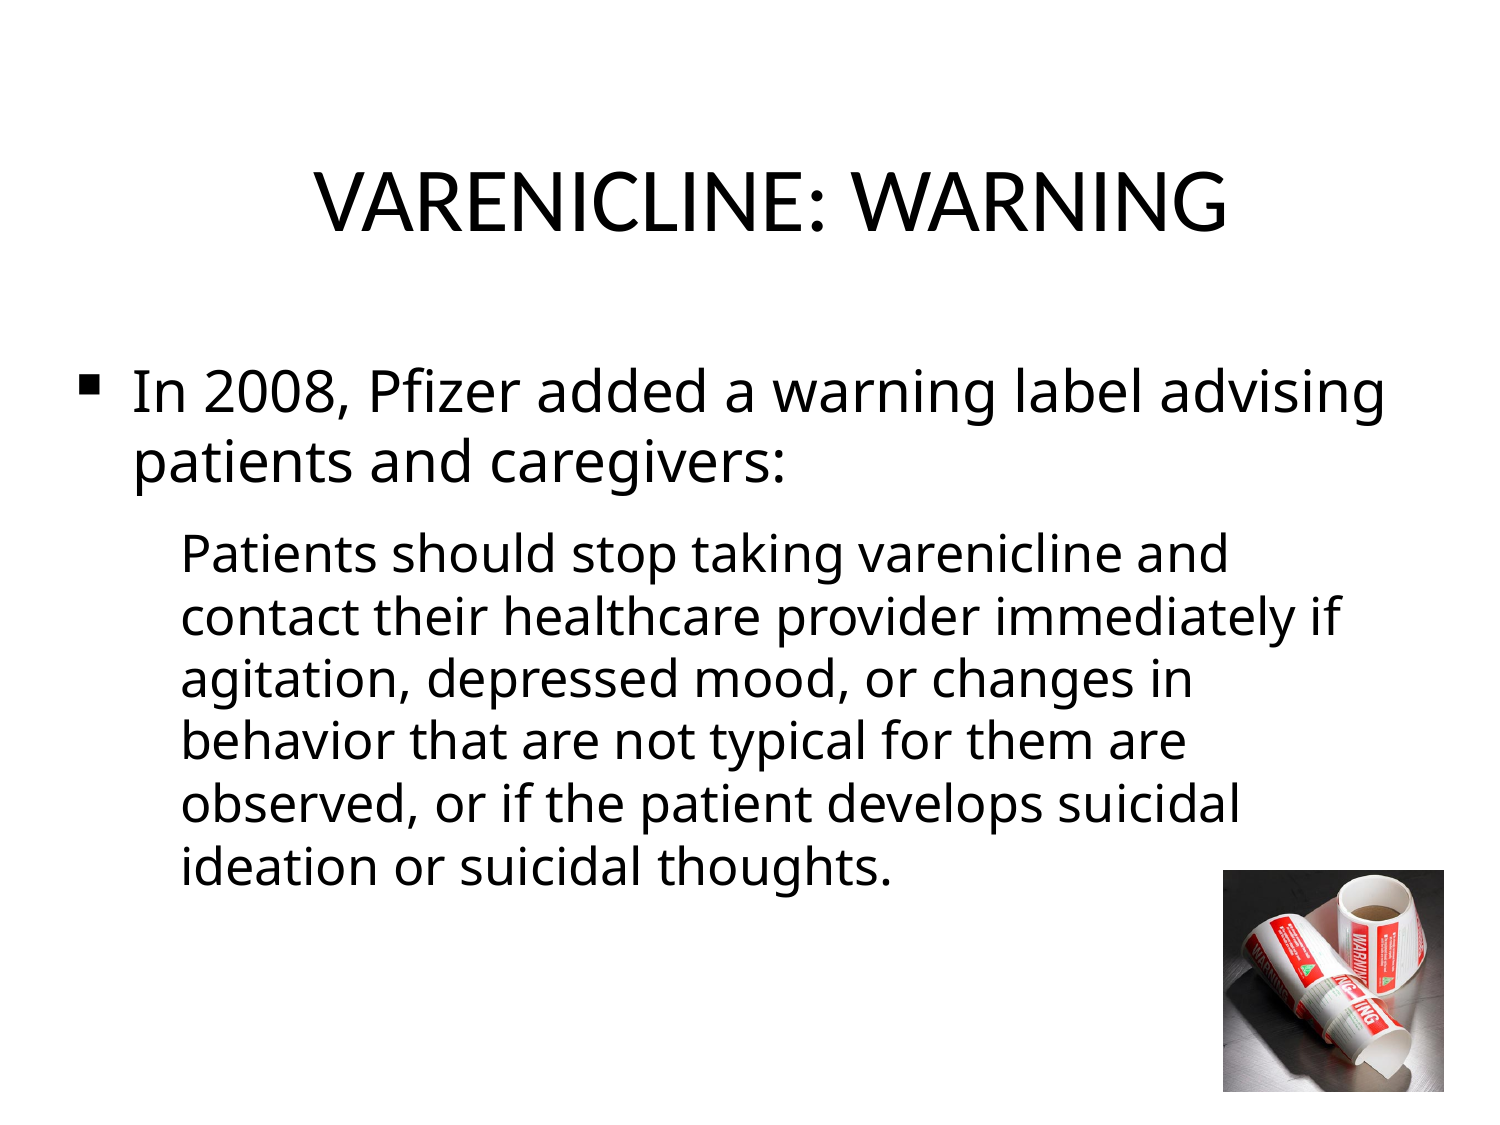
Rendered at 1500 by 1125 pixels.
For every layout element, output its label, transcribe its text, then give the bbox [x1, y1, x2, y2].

picture [1223, 870, 1445, 1092]
title VARENICLINE: WARNING [162, 101, 1382, 289]
text_box In 2008, Pfizer added a warning label advising patients and caregivers: Patients should stop taking varenicline and contact their healthcare provider immediately if agitation, depressed mood, or changes in behavior that are not typical for them are observed, or if the patient develops suicidal ideation or suicidal thoughts. [61, 347, 1412, 1090]
